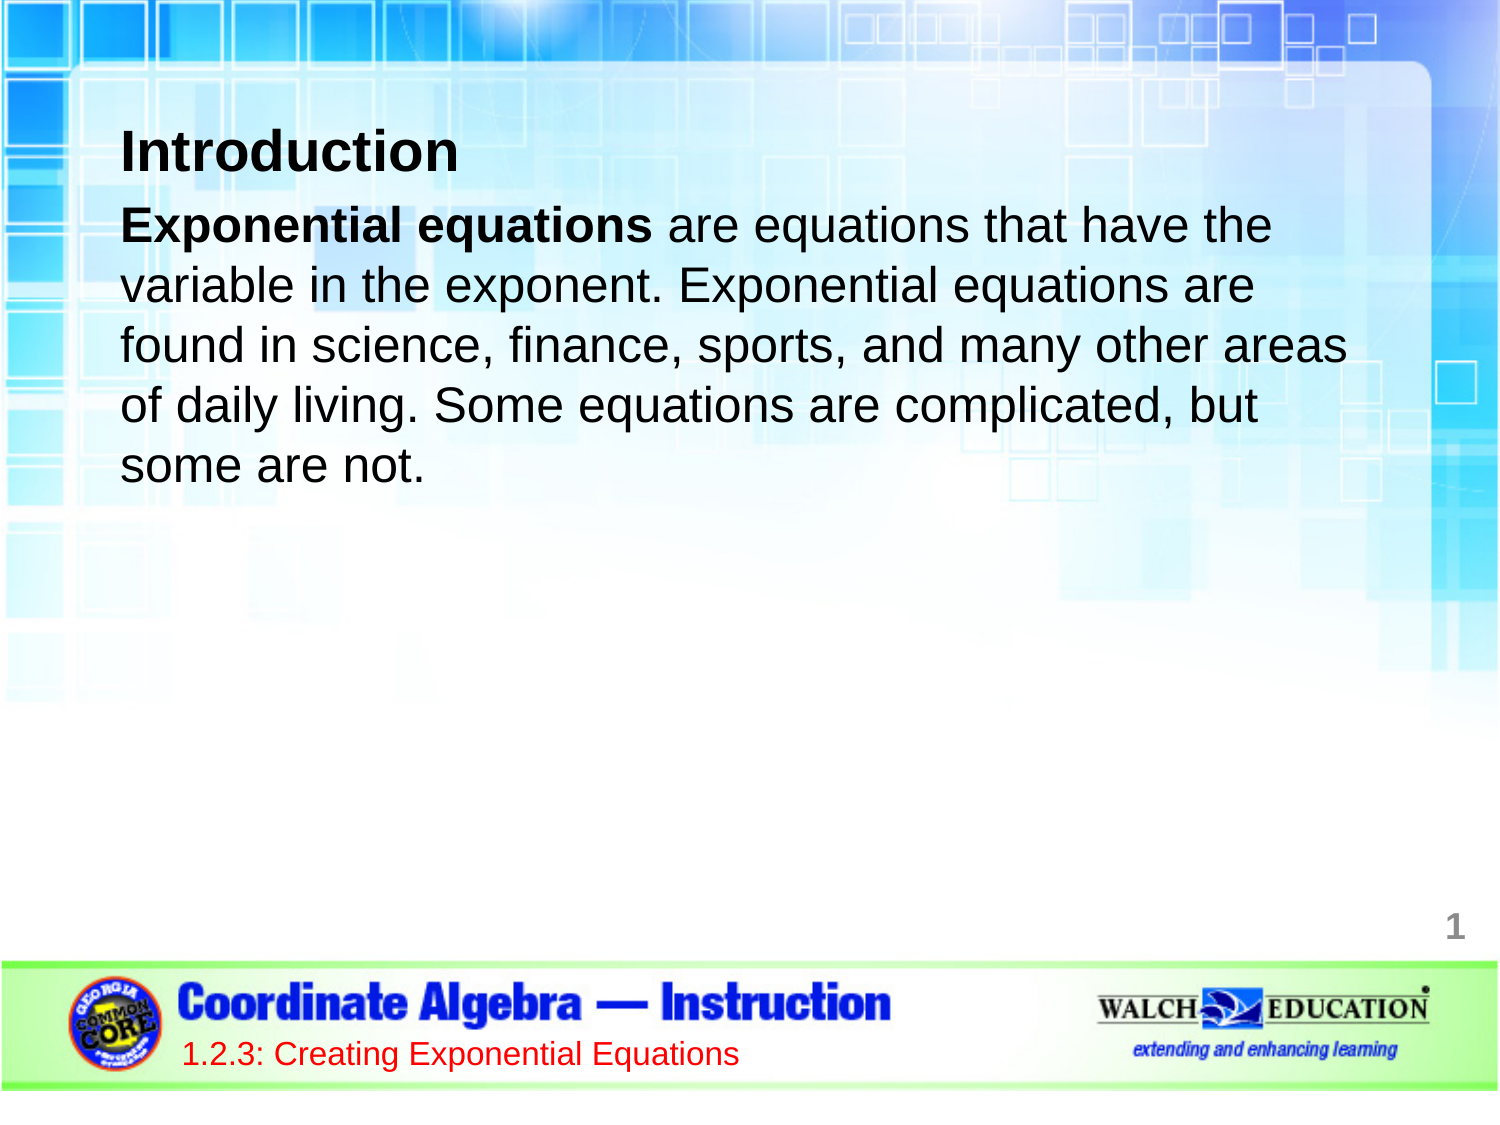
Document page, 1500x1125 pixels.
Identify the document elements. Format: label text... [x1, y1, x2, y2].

picture [1, 0, 1500, 1091]
subtitle Introduction Exponential equations are equations that have the variable in the exponent. Exponential equations are found in science, finance, sports, and many other areas of daily living. Some equations are complicated, but some are not. [105, 105, 1394, 925]
list 1.2.3: Creating Exponential Equations [166, 1024, 1074, 1069]
slide_number 1 [1361, 901, 1481, 949]
